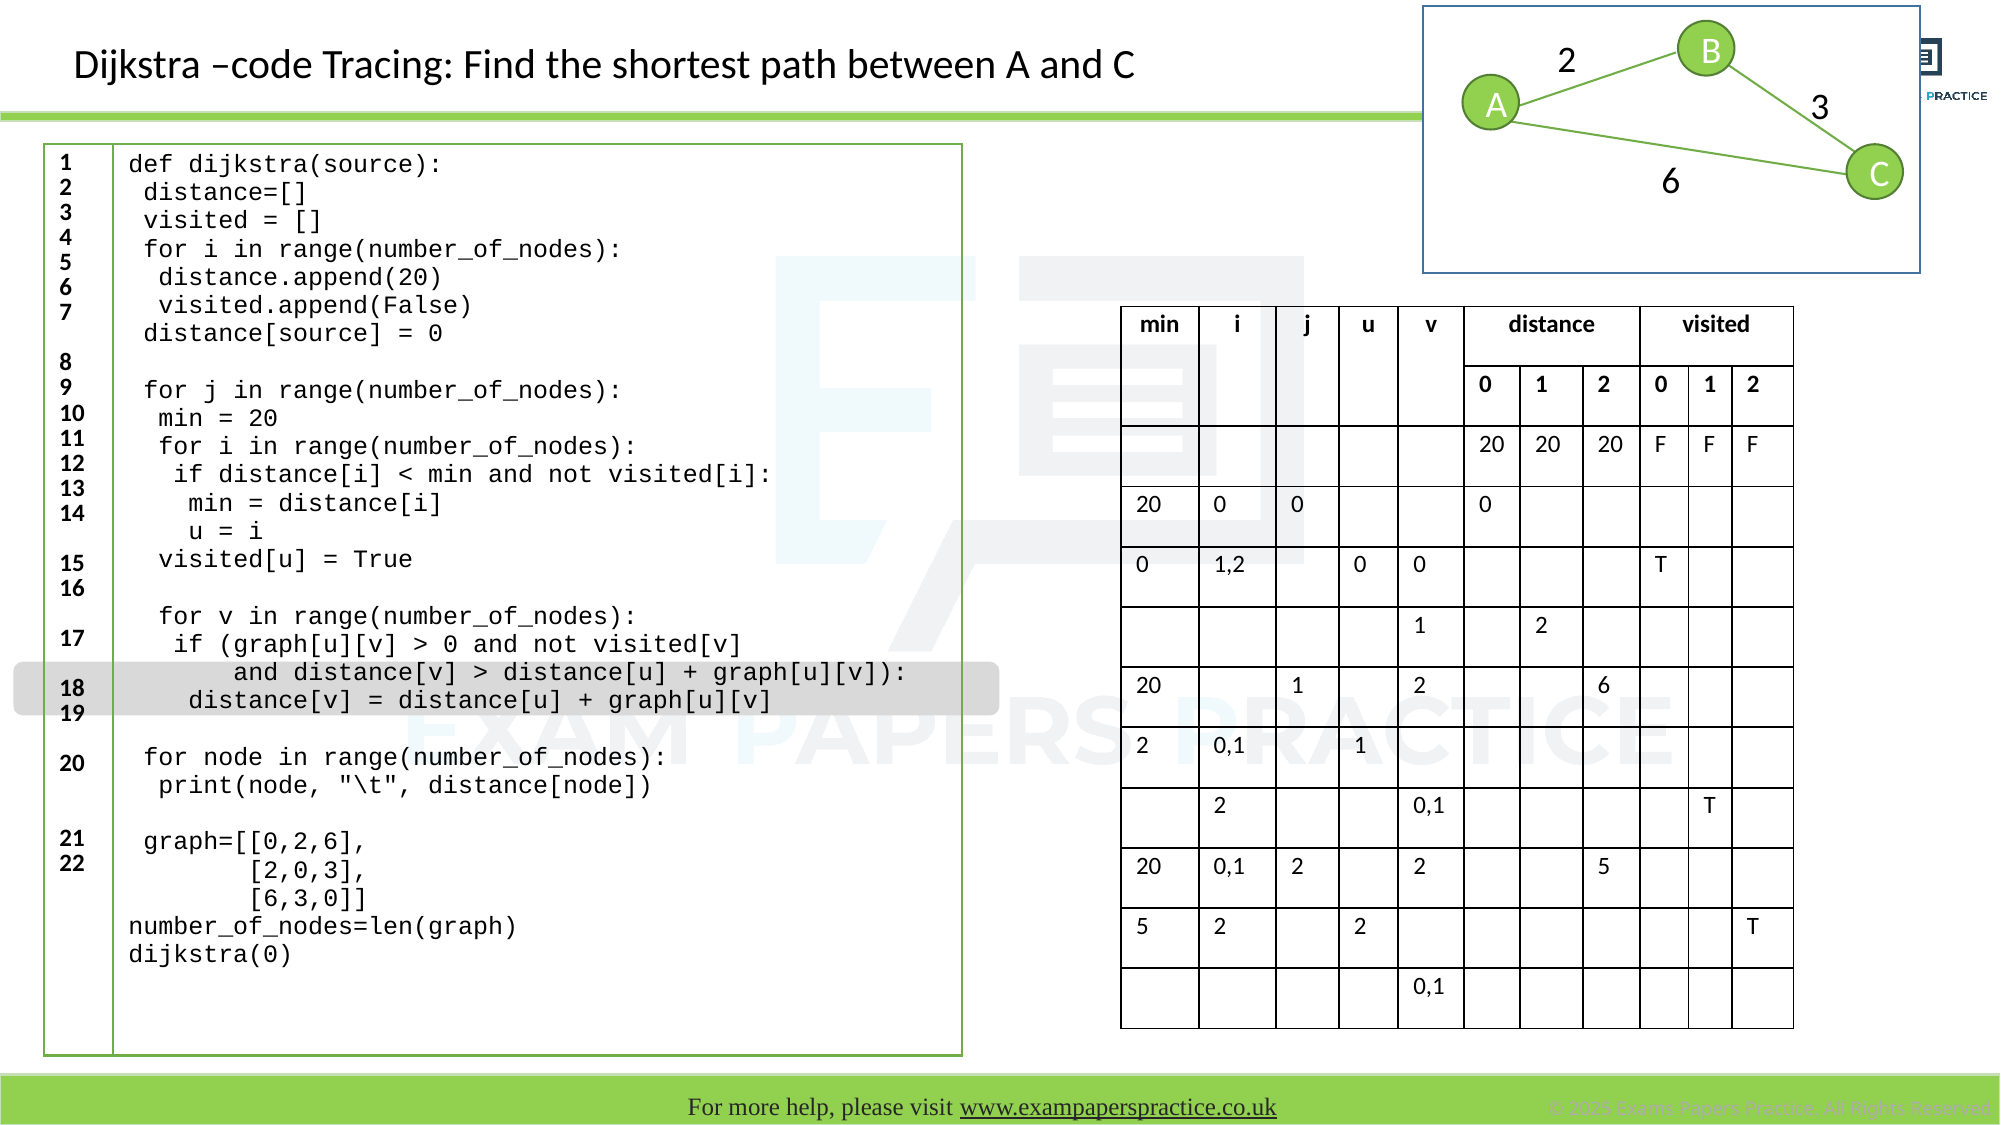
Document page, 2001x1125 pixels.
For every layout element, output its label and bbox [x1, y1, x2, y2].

table_cell [1399, 969, 1463, 1028]
table_cell [1641, 487, 1688, 546]
table_cell [1689, 668, 1731, 726]
table_cell [1465, 487, 1519, 546]
table_cell [1465, 728, 1519, 787]
table_cell [1584, 608, 1639, 666]
table_cell [1584, 969, 1639, 1028]
table_cell [1584, 849, 1639, 907]
table_cell [1641, 969, 1688, 1028]
table_cell [1584, 427, 1639, 486]
table_cell [1733, 728, 1793, 787]
table_cell [1641, 789, 1688, 847]
table_cell [1122, 909, 1198, 967]
table_cell [1465, 969, 1519, 1028]
table_cell [1200, 969, 1275, 1028]
table_cell [1340, 728, 1397, 787]
table_cell [1277, 849, 1338, 907]
table_cell [1584, 728, 1639, 787]
table_cell [1641, 668, 1688, 726]
table_cell [1340, 427, 1397, 486]
table_cell [1641, 849, 1688, 907]
table_cell [1340, 909, 1397, 967]
table_cell [1521, 789, 1582, 847]
table_cell [1399, 668, 1463, 726]
table_cell [1733, 789, 1793, 847]
table_cell [1340, 548, 1397, 606]
table_cell [1521, 969, 1582, 1028]
table_cell [1689, 608, 1731, 666]
table_cell [1122, 608, 1198, 666]
table_cell [1689, 849, 1731, 907]
table_header [1641, 307, 1793, 365]
table_header [1465, 307, 1639, 365]
table_cell [1521, 548, 1582, 606]
table_cell [1733, 668, 1793, 726]
table_cell [1340, 969, 1397, 1028]
table_cell [1340, 487, 1397, 546]
table_header [1200, 307, 1275, 425]
table_cell [1200, 789, 1275, 847]
table_cell [1689, 427, 1731, 486]
table_cell [1689, 789, 1731, 847]
table_cell [1521, 668, 1582, 726]
table_cell [1584, 367, 1639, 425]
table_cell [1277, 608, 1338, 666]
table_cell [1200, 668, 1275, 726]
table_cell [1399, 789, 1463, 847]
table_cell [1521, 849, 1582, 907]
table_cell [1122, 728, 1198, 787]
table_cell [1584, 668, 1639, 726]
table_cell [1584, 909, 1639, 967]
table_cell [1122, 849, 1198, 907]
table_cell [1641, 548, 1688, 606]
table_cell [1200, 849, 1275, 907]
table_cell [1399, 608, 1463, 666]
table_cell [1277, 427, 1338, 486]
table_cell [1277, 548, 1338, 606]
table_cell [1122, 427, 1198, 486]
table_cell [1521, 367, 1582, 425]
table_cell [1584, 789, 1639, 847]
table_cell [1399, 728, 1463, 787]
table_cell [1122, 668, 1198, 726]
table_cell [1733, 367, 1793, 425]
table_cell [1521, 427, 1582, 486]
table_cell [1689, 548, 1731, 606]
table_cell [1641, 367, 1688, 425]
text_box [13, 661, 43, 716]
table_cell [1122, 789, 1198, 847]
table_header [114, 145, 961, 1054]
table_cell [1277, 487, 1338, 546]
table_cell [1399, 548, 1463, 606]
table_cell [1733, 969, 1793, 1028]
table_cell [1689, 728, 1731, 787]
table_header [1399, 307, 1463, 425]
table_cell [1521, 909, 1582, 967]
table_cell [1340, 668, 1397, 726]
table_cell [1200, 427, 1275, 486]
table_cell [1465, 608, 1519, 666]
text_box [1422, 5, 1921, 274]
table_cell [1465, 909, 1519, 967]
table_header [1340, 307, 1397, 425]
table_cell [1689, 487, 1731, 546]
table_cell [1465, 668, 1519, 726]
table_cell [1733, 548, 1793, 606]
text_box [963, 661, 1000, 716]
table_header [45, 145, 112, 1054]
table_cell [1277, 668, 1338, 726]
table_cell [1399, 427, 1463, 486]
table_header [1122, 307, 1198, 425]
table_cell [1641, 427, 1688, 486]
table_cell [1733, 909, 1793, 967]
table_cell [1641, 728, 1688, 787]
table_cell [1277, 909, 1338, 967]
table_cell [1641, 608, 1688, 666]
table_cell [1465, 849, 1519, 907]
table_cell [1200, 608, 1275, 666]
table_cell [1465, 367, 1519, 425]
table_cell [1689, 367, 1731, 425]
table_cell [1277, 969, 1338, 1028]
table_cell [1689, 909, 1731, 967]
table_cell [1200, 728, 1275, 787]
table_cell [1733, 427, 1793, 486]
table_cell [1641, 909, 1688, 967]
table_cell [1277, 789, 1338, 847]
table_cell [1399, 909, 1463, 967]
table_cell [1200, 487, 1275, 546]
table_cell [1584, 487, 1639, 546]
table_cell [1733, 487, 1793, 546]
table_cell [1399, 849, 1463, 907]
table_cell [1465, 548, 1519, 606]
table_cell [1465, 789, 1519, 847]
table_cell [1340, 608, 1397, 666]
table_cell [1277, 728, 1338, 787]
table_cell [1733, 849, 1793, 907]
table_cell [1584, 548, 1639, 606]
table_cell [1689, 969, 1731, 1028]
table_cell [1465, 427, 1519, 486]
table_cell [1399, 487, 1463, 546]
table_cell [1200, 548, 1275, 606]
table_cell [1200, 909, 1275, 967]
table_cell [1521, 608, 1582, 666]
table_cell [1122, 487, 1198, 546]
table_cell [1340, 849, 1397, 907]
table_cell [1122, 969, 1198, 1028]
text_box [58, 29, 1152, 94]
table_cell [1521, 728, 1582, 787]
table_cell [1340, 789, 1397, 847]
table_cell [1521, 487, 1582, 546]
table_header [1277, 307, 1338, 425]
table_cell [1122, 548, 1198, 606]
table_cell [1733, 608, 1793, 666]
